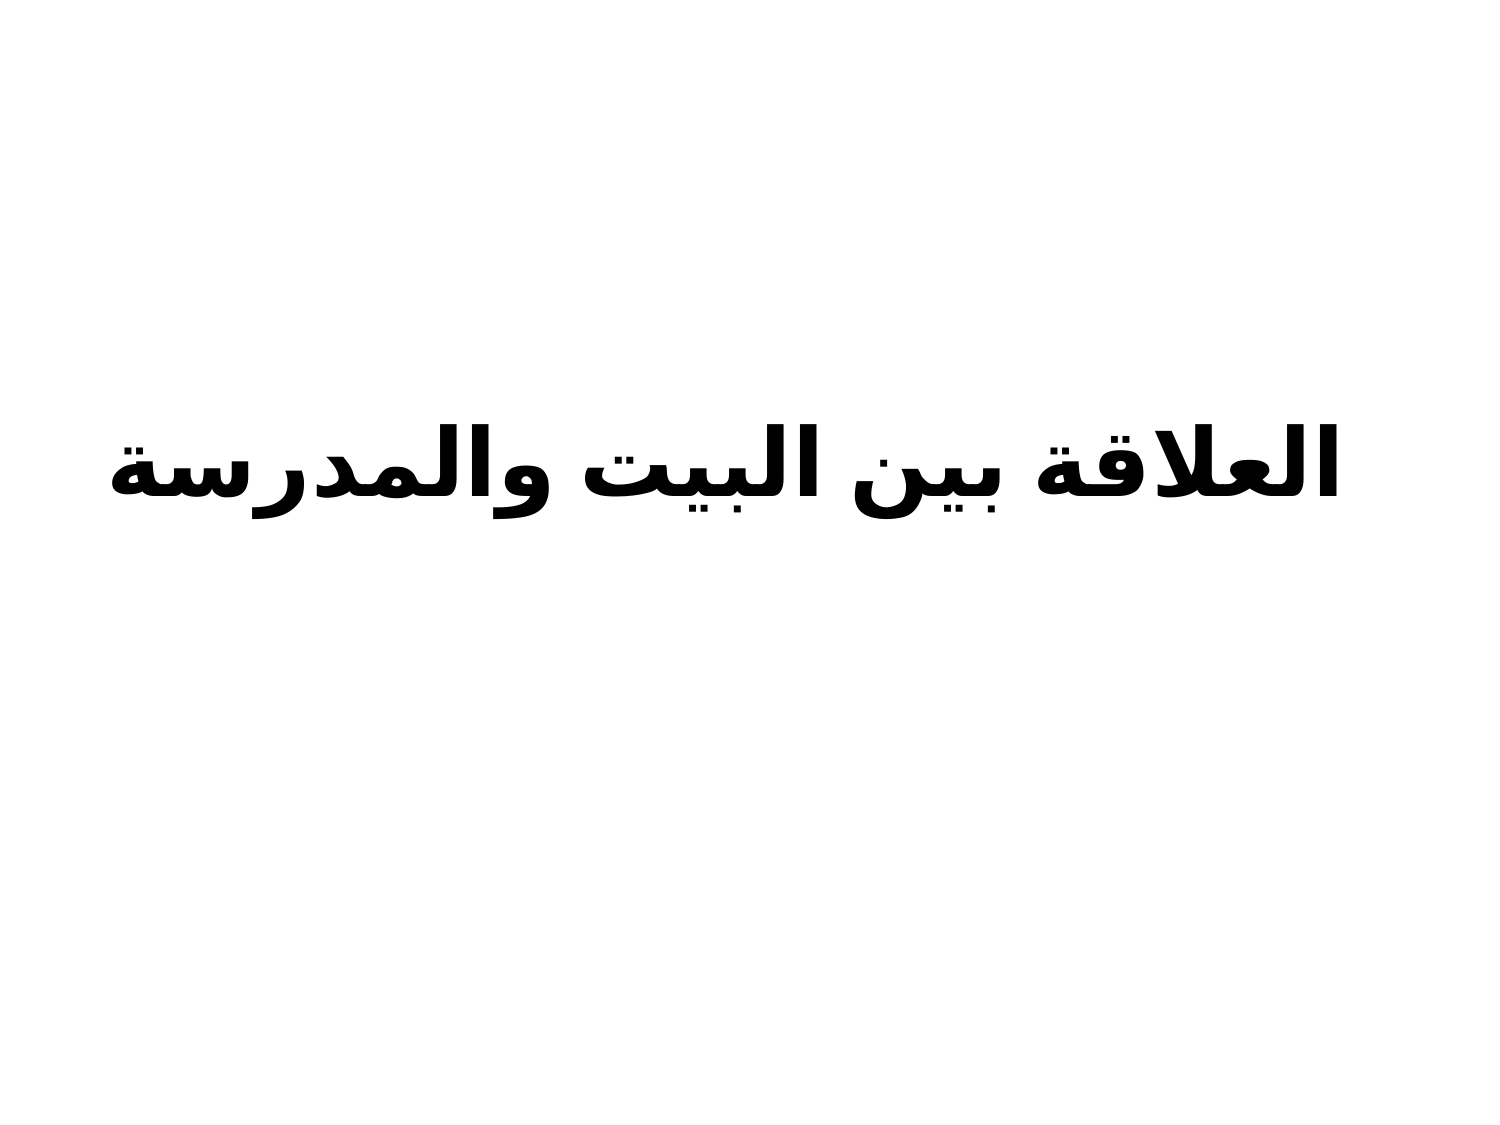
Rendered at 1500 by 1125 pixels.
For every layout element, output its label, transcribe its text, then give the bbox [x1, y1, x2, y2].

title العلاقة بين البيت والمدرسة [88, 338, 1364, 580]
